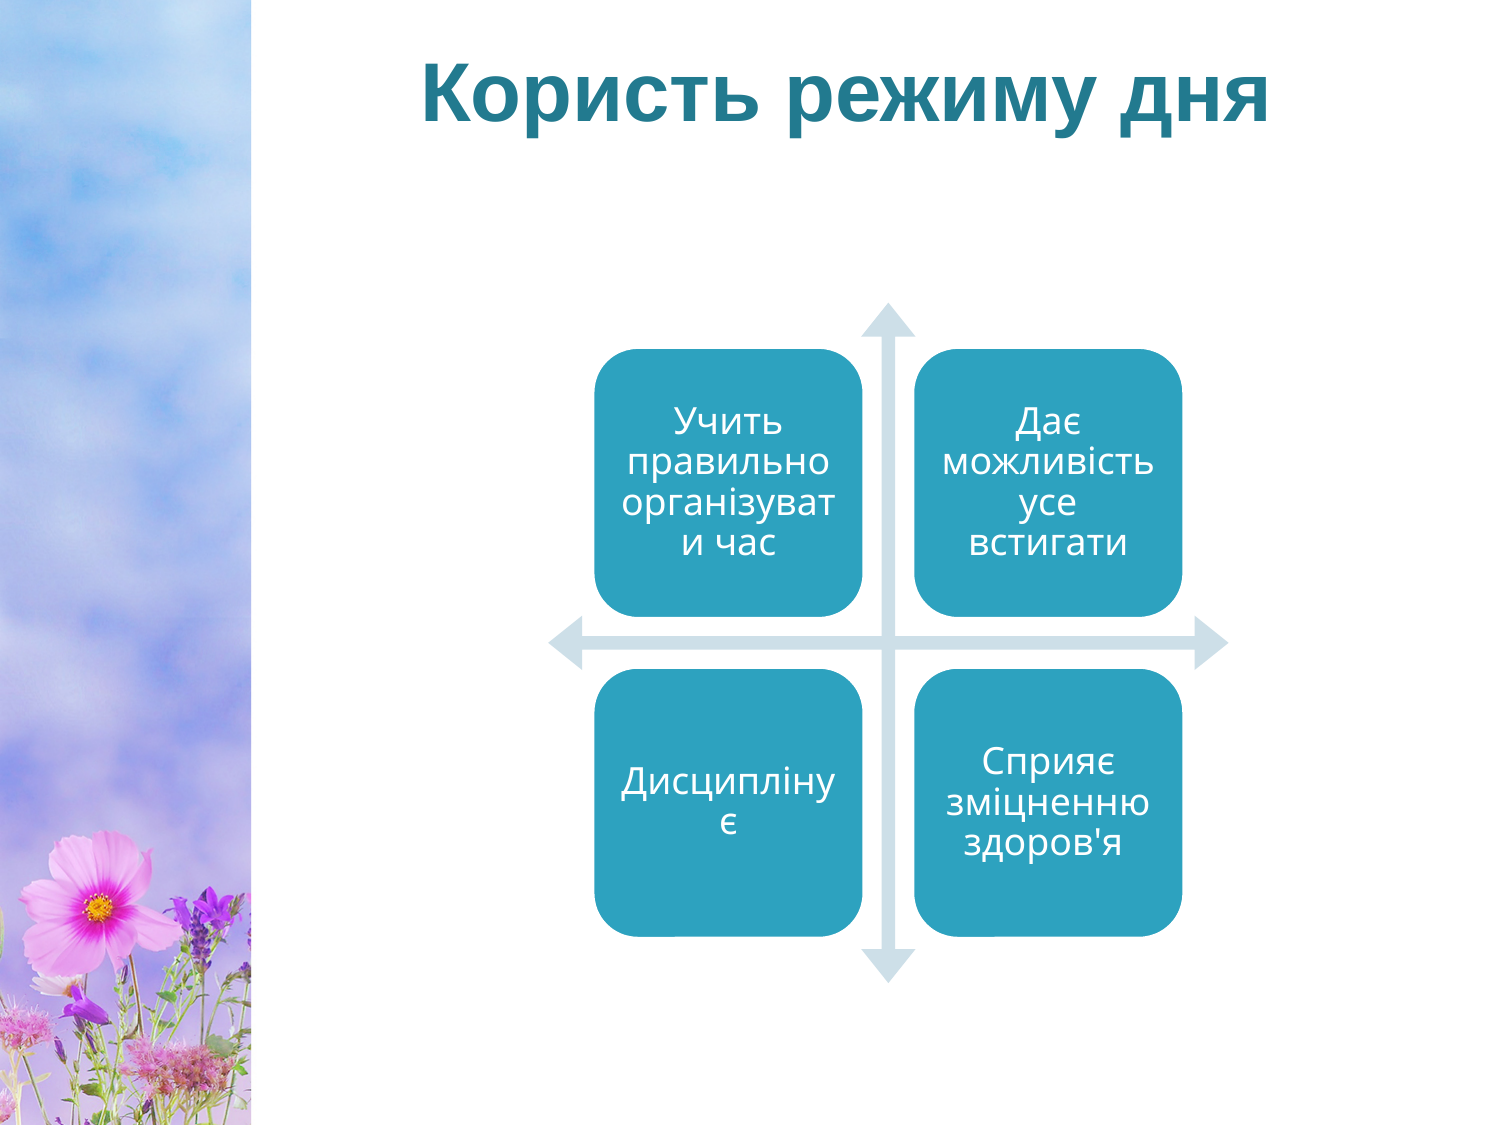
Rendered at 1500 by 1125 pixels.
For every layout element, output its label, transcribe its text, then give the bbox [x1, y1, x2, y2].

picture [0, 0, 1500, 1125]
title Користь режиму дня [265, 0, 1500, 176]
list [349, 302, 1427, 984]
